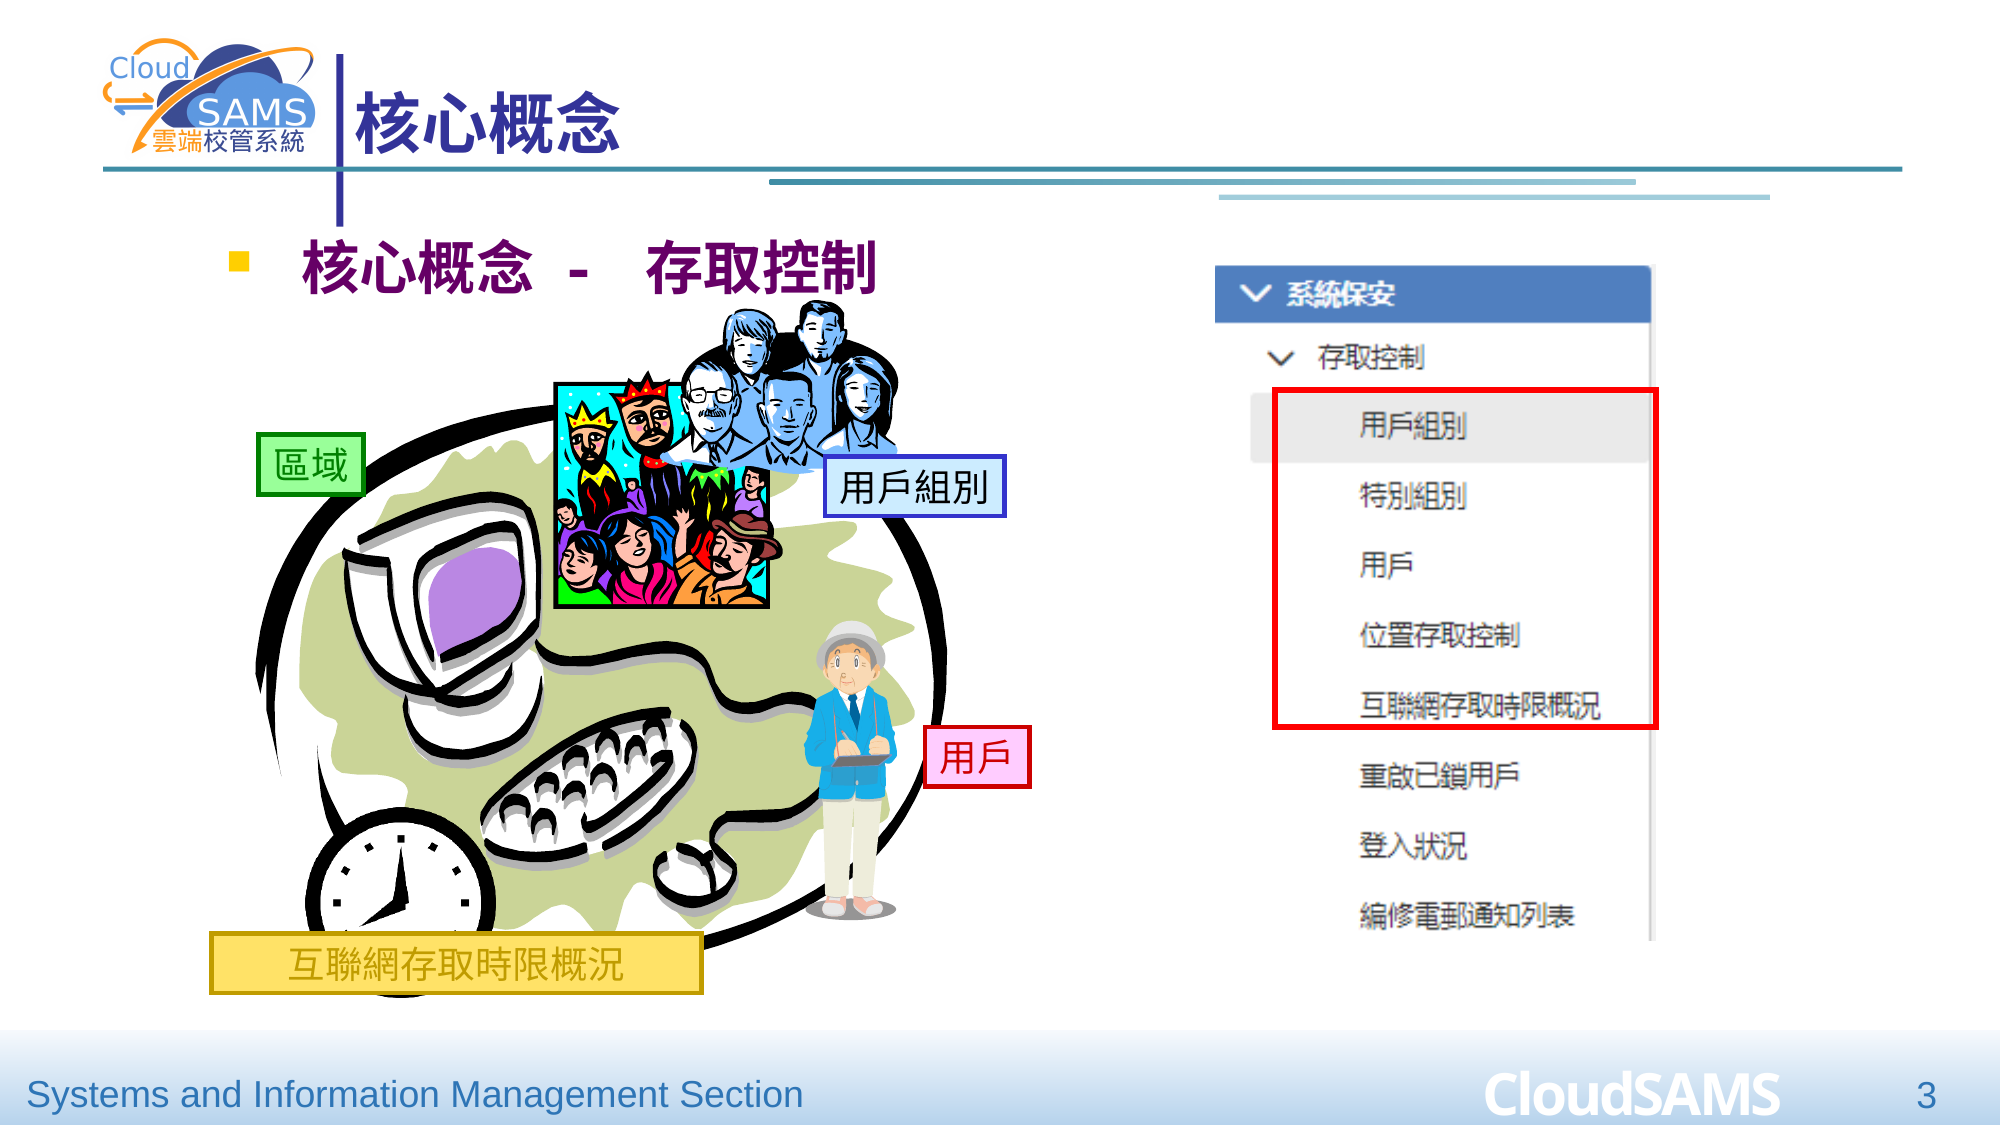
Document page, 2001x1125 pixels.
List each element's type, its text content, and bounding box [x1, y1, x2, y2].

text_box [553, 298, 1032, 610]
text_box 核心概念 - 存取控制 [211, 223, 1525, 508]
title 核心概念 [340, 44, 1907, 170]
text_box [211, 807, 703, 1010]
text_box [803, 620, 1044, 921]
slide_number 3 [1755, 1063, 1952, 1125]
picture [87, 7, 349, 175]
picture [1215, 264, 1657, 941]
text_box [245, 399, 953, 969]
